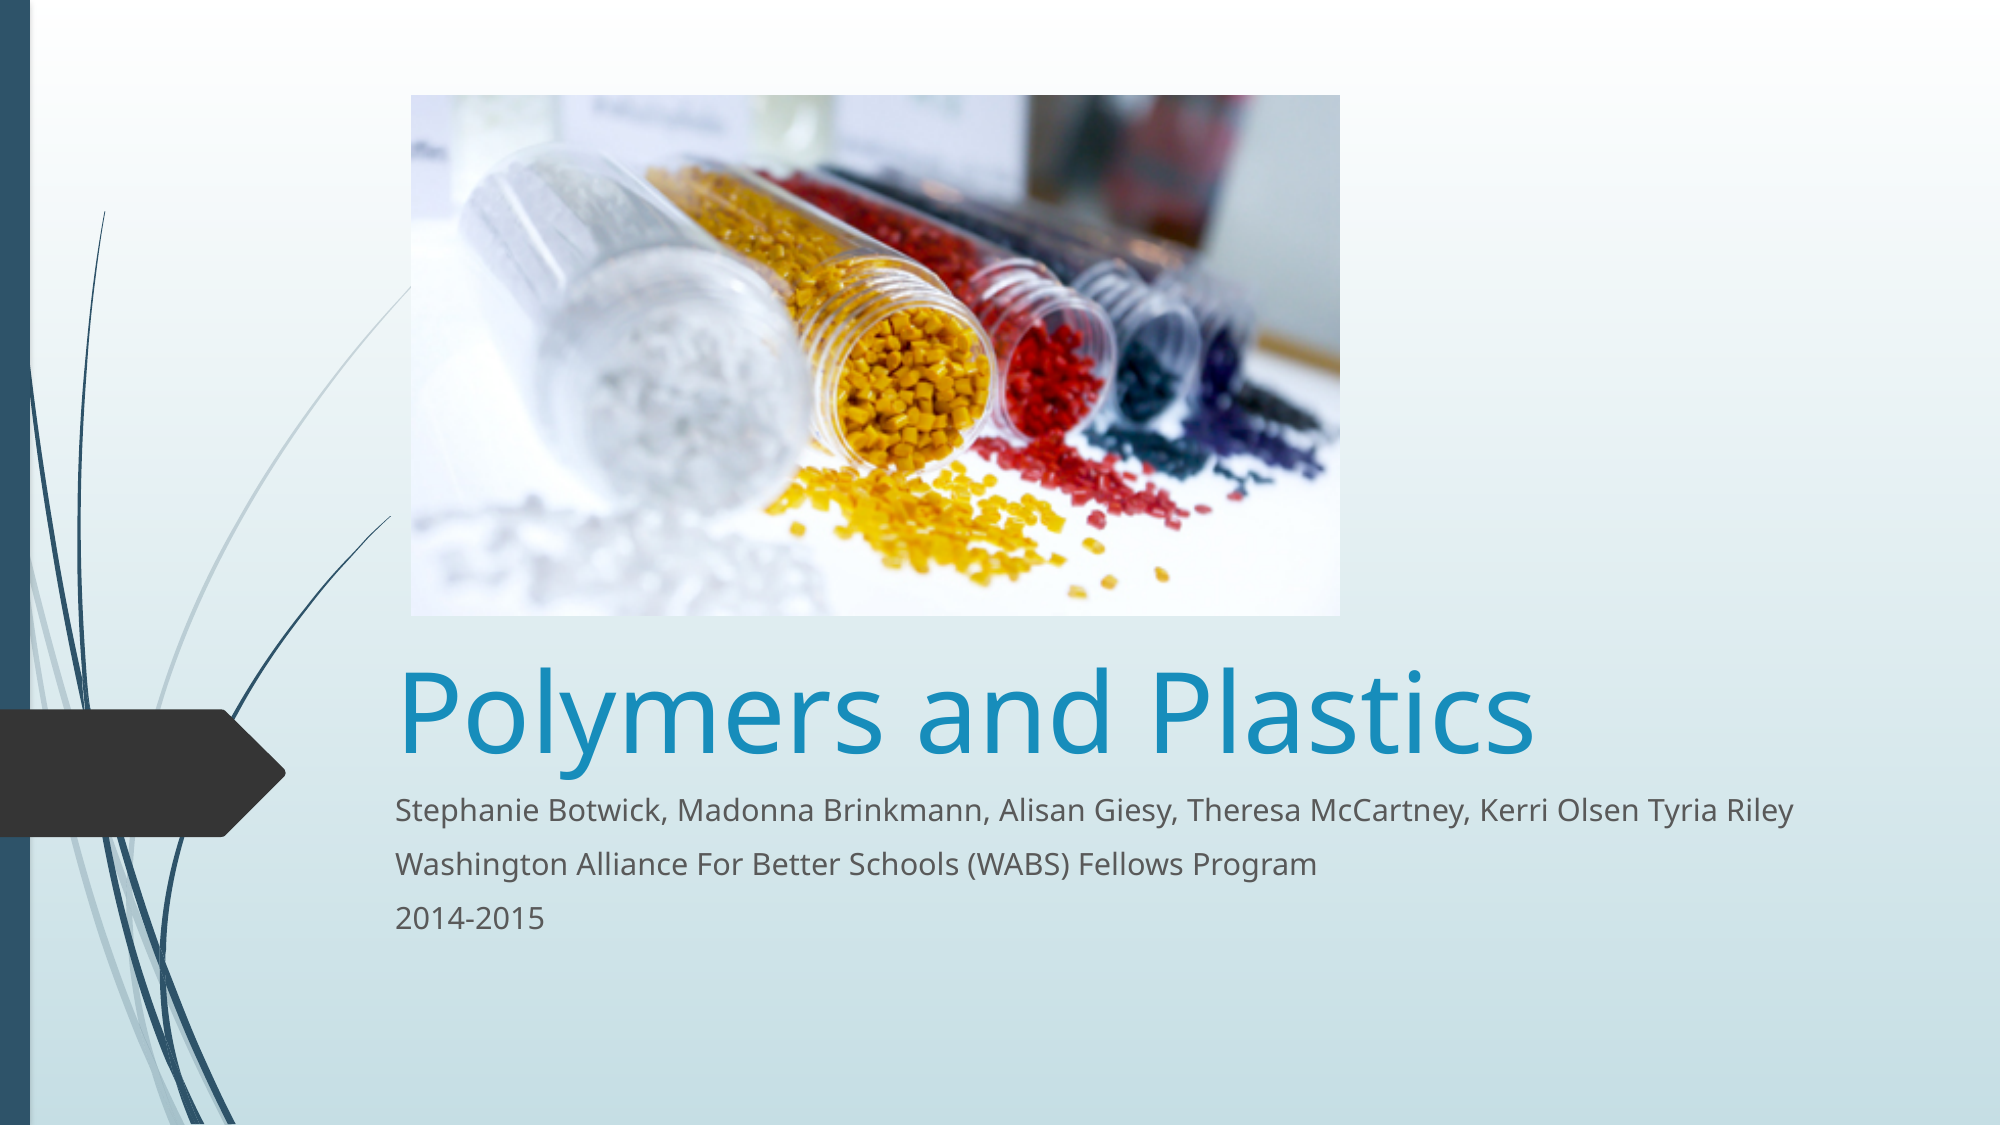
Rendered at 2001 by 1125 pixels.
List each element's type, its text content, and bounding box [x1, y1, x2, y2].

subtitle Stephanie Botwick, Madonna Brinkmann, Alisan Giesy, Theresa McCartney, Kerri Olsen Tyria Riley Washington Alliance For Better Schools (WABS) Fellows Program 2014-2015 [380, 783, 1888, 969]
title Polymers and Plastics [380, 412, 1888, 783]
picture [410, 94, 1341, 616]
